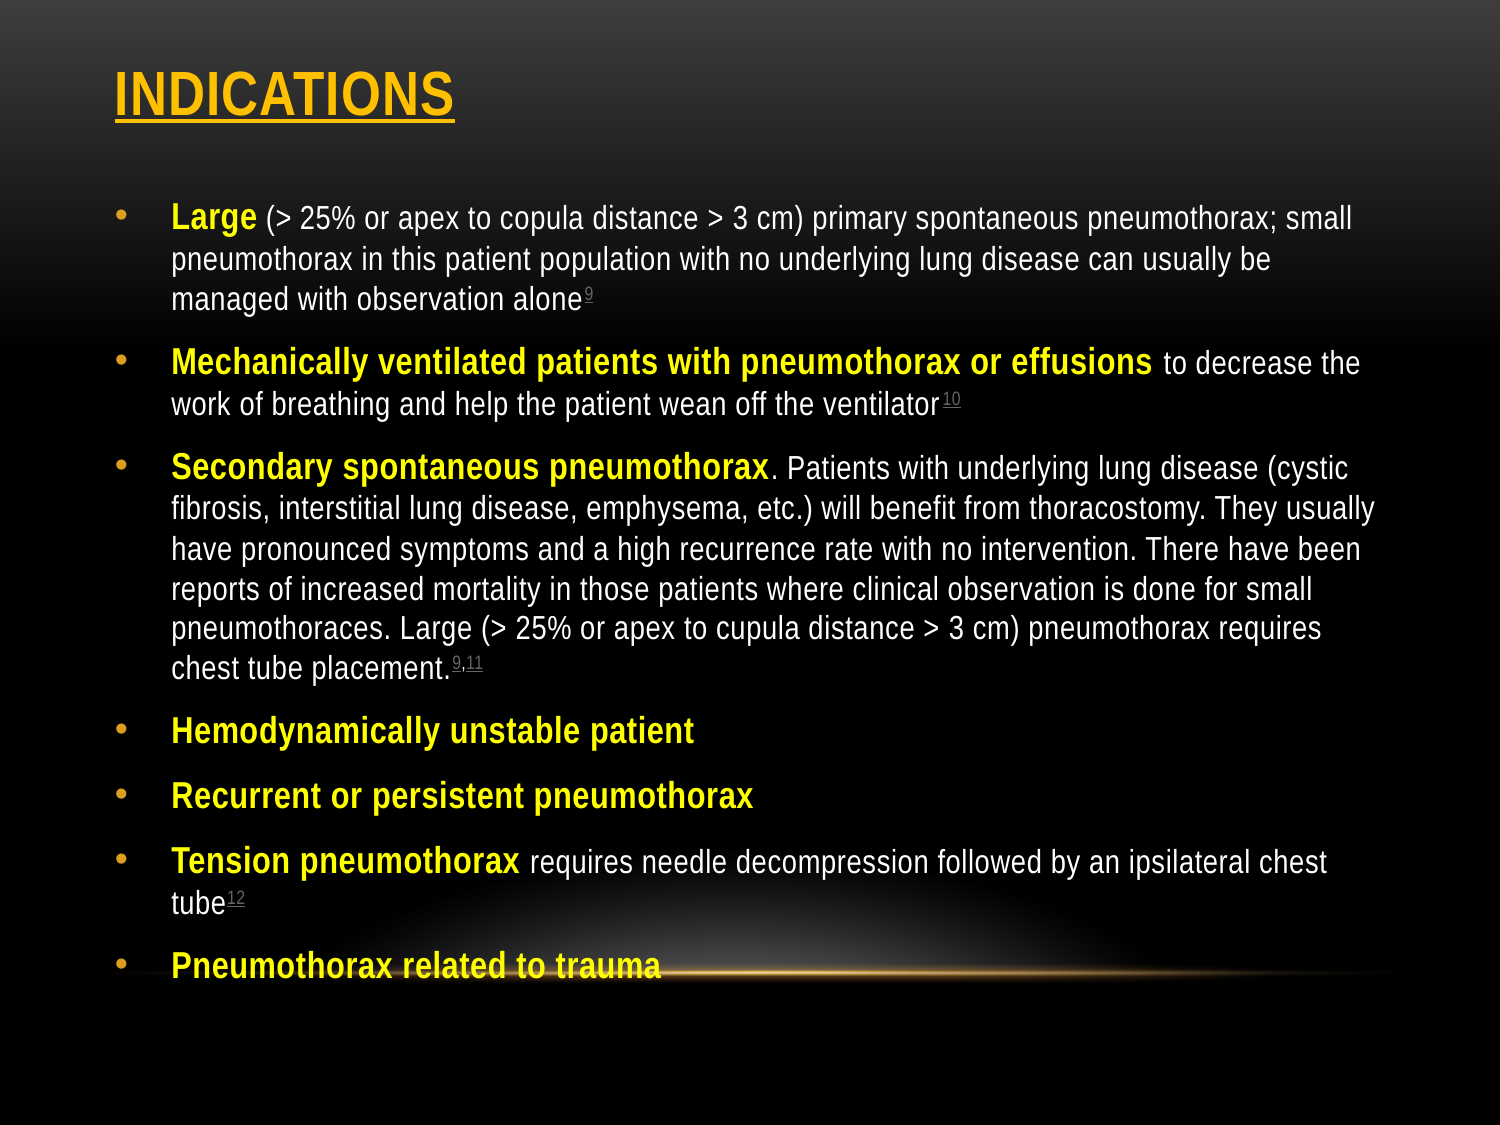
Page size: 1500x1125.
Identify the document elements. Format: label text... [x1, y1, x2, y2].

picture [0, 0, 1500, 1125]
title Indications [99, 0, 1400, 136]
list Large (> 25% or apex to copula distance > 3 cm) primary spontaneous pneumothorax; small pneumothorax in this patient population with no underlying lung disease can usually be managed with observation alone9 Mechanically ventilated patients with pneumothorax or effusions to decrease the work of breathing and help the patient wean off the ventilator10 Secondary spontaneous pneumothorax. Patients with underlying lung disease (cystic fibrosis, interstitial lung disease, emphysema, etc.) will benefit from thoracostomy. They usually have pronounced symptoms and a high recurrence rate with no intervention. There have been reports of increased mortality in those patients where clinical observation is done for small pneumothoraces. Large (> 25% or apex to cupula distance > 3 cm) pneumothorax requires chest tube placement.9,11 Hemodynamically unstable patient Recurrent or persistent pneumothorax Tension pneumothorax requires needle decompression followed by an ipsilateral chest tube12 Pneumothorax related to trauma [99, 184, 1400, 860]
